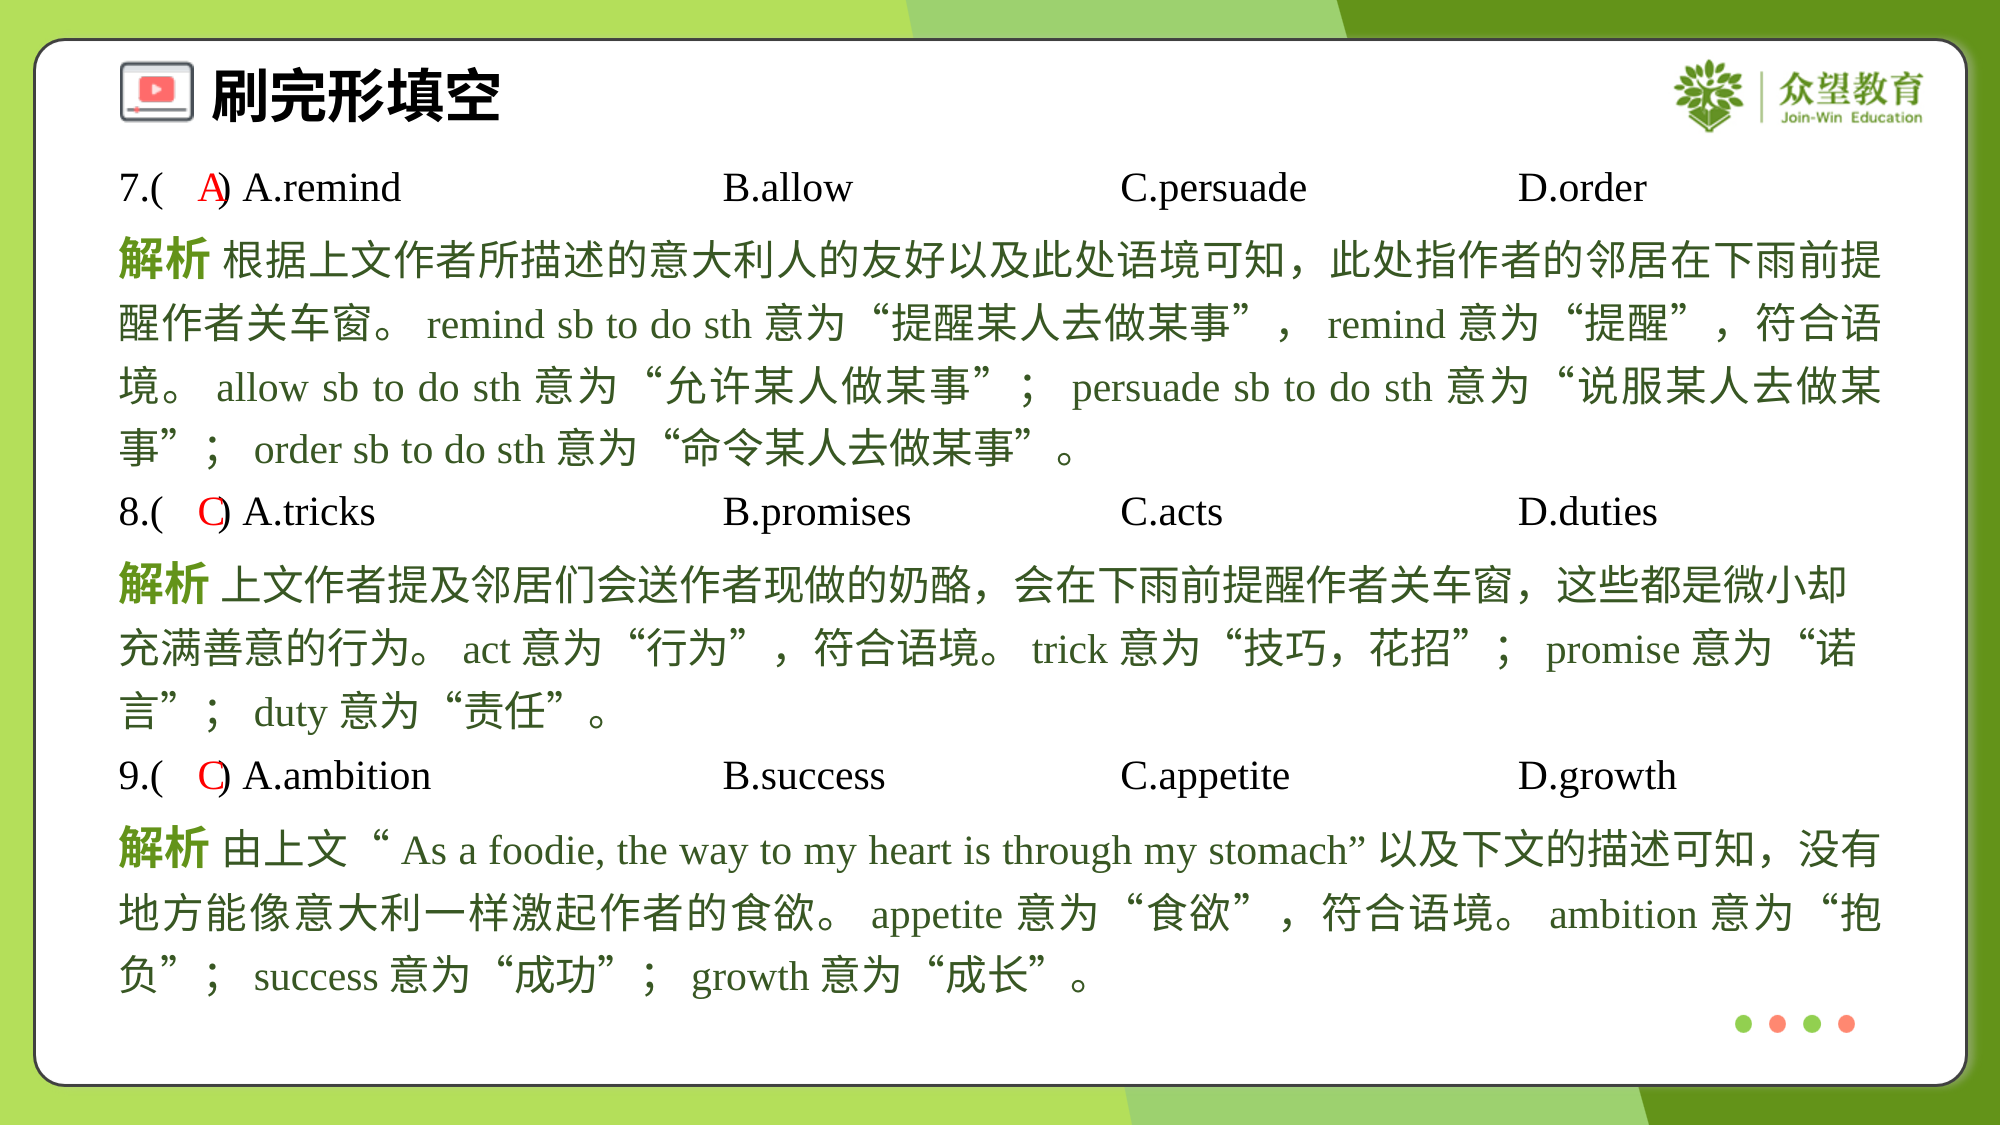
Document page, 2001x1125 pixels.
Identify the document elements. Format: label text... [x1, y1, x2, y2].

text_box 9.( ) A.ambition B.success C.appetite D.growth [231, 735, 1883, 793]
text_box 解析 由上文“As a foodie, the way to my heart is through my stomach”以及下文的描述可知，没有地方能像意大利一样激起作者的食欲。appetite意为“食欲”，符合语境。ambition意为“抱负”；success意为“成功”；growth意为“成长”。 [118, 805, 1883, 995]
text_box 8.( ) A.tricks B.promises C.acts D.duties [118, 471, 192, 529]
text_box C [192, 471, 231, 529]
text_box 8.( ) A.tricks B.promises C.acts D.duties [231, 471, 1883, 529]
text_box 9.( ) A.ambition B.success C.appetite D.growth [118, 735, 192, 793]
text_box 解析 根据上文作者所描述的意大利人的友好以及此处语境可知，此处指作者的邻居在下雨前提醒作者关车窗。remind sb to do sth意为“提醒某人去做某事”，remind意为“提醒”，符合语境。allow sb to do sth意为“允许某人做某事”；persuade sb to do sth意为“说服某人去做某事”；order sb to do sth意为“命令某人去做某事”。 [118, 215, 1883, 467]
text_box C [192, 735, 231, 794]
text_box A [192, 146, 233, 205]
picture [0, 0, 2000, 1125]
text_box 7.( ) A.remind B.allow C.persuade D.order [233, 146, 1883, 204]
text_box 7.( ) A.remind B.allow C.persuade D.order [118, 146, 192, 204]
text_box 解析 上文作者提及邻居们会送作者现做的奶酪，会在下雨前提醒作者关车窗，这些都是微小却充满善意的行为。act意为“行为”，符合语境。trick意为“技巧，花招”；promise意为“诺言”；duty意为“责任”。 [118, 540, 1883, 730]
